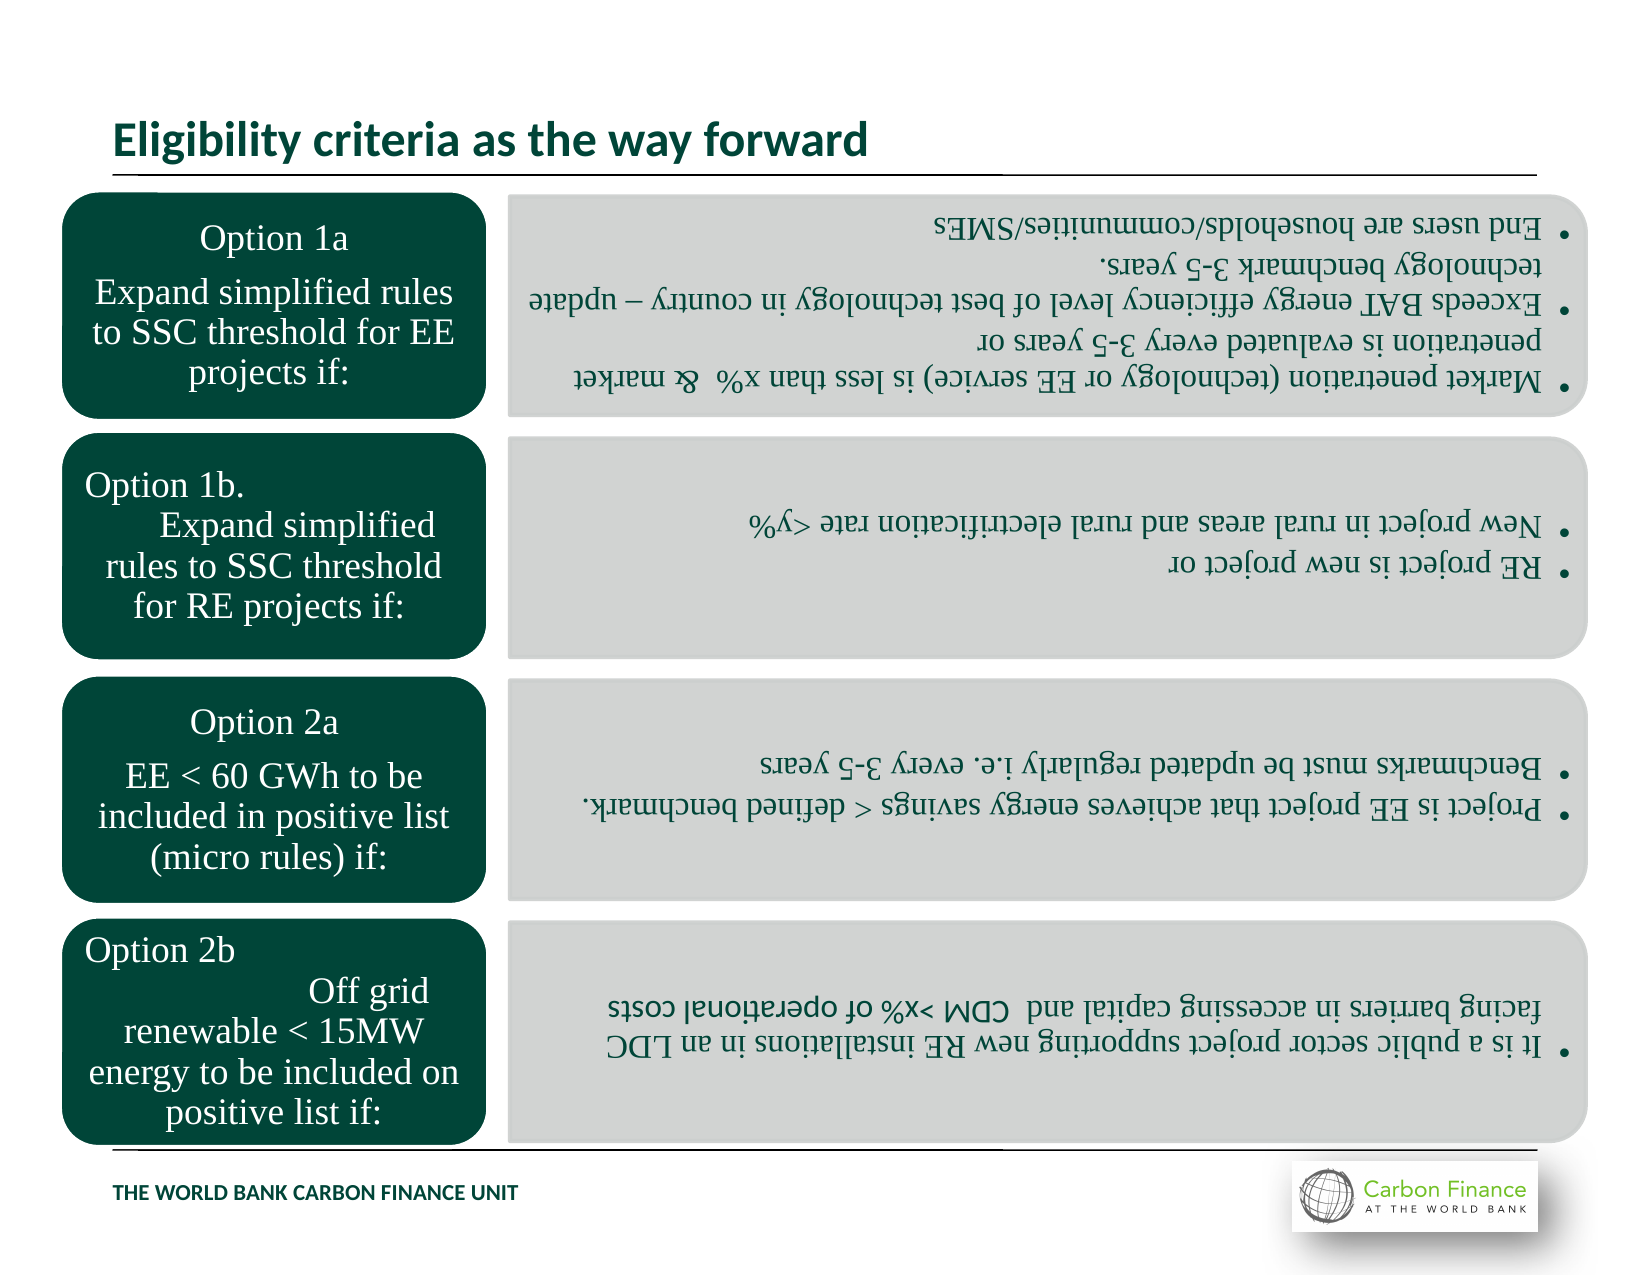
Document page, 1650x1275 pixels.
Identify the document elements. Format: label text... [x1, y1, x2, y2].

title Eligibility criteria as the way forward [112, 87, 1538, 176]
picture [1292, 1161, 1538, 1232]
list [59, 189, 1591, 1148]
